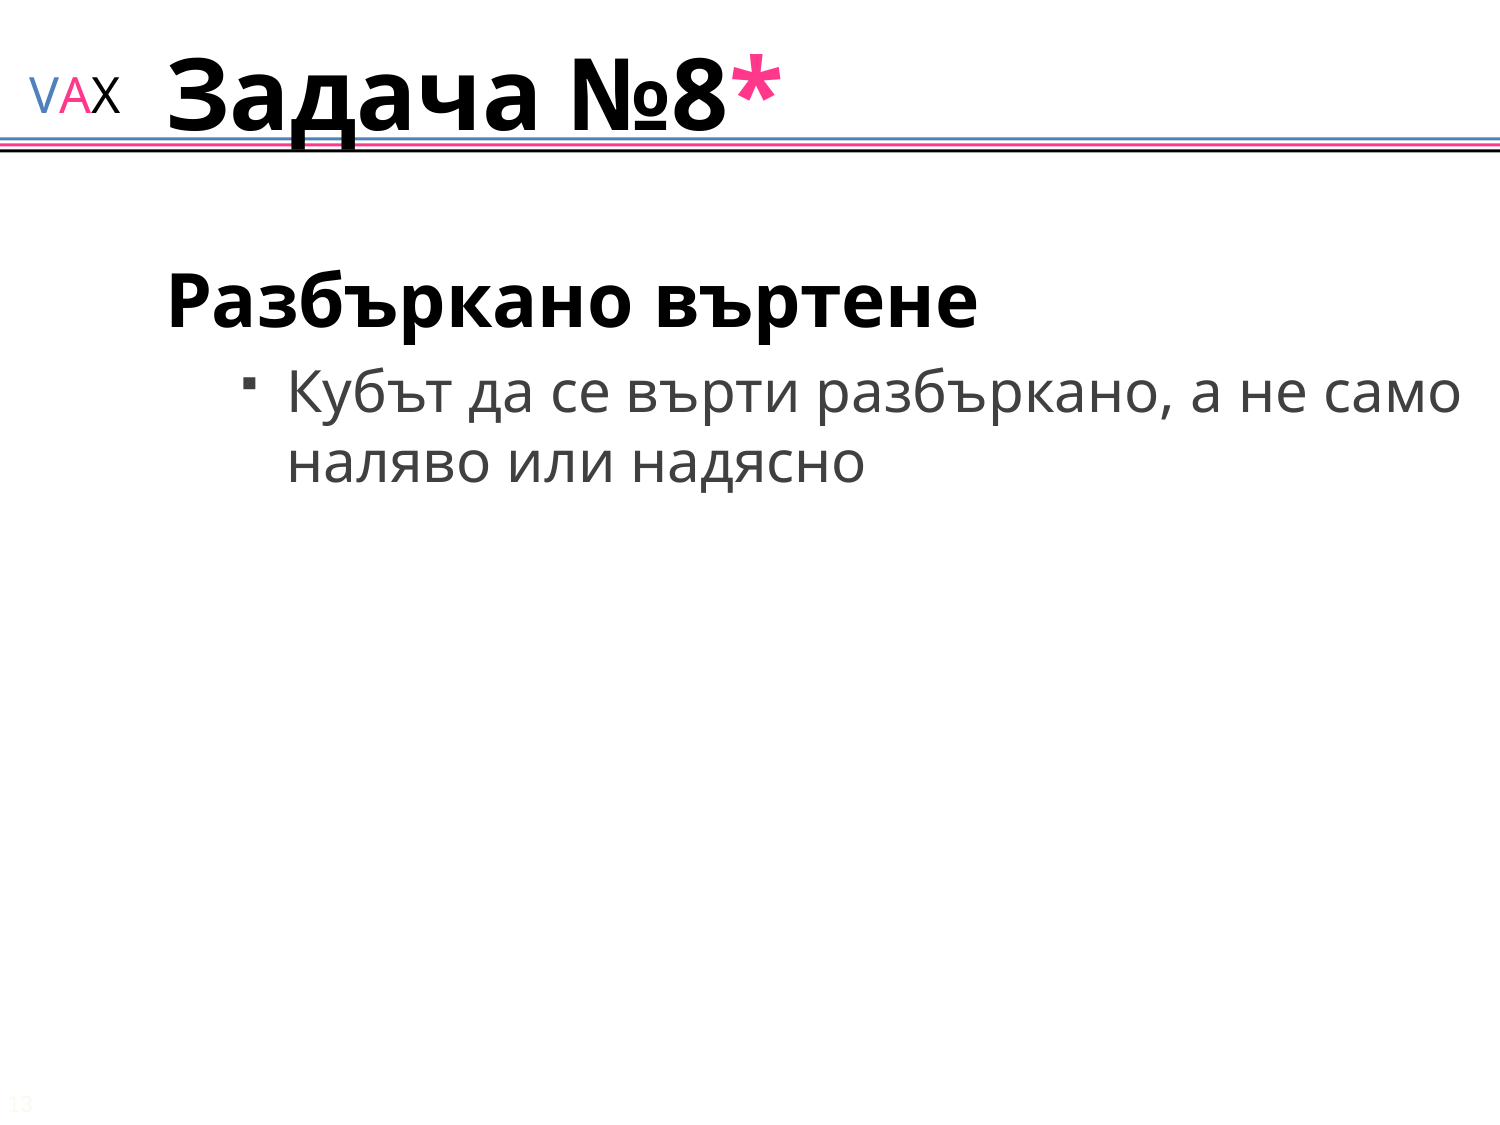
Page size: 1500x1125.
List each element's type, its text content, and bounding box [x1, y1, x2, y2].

list Разбъркано въртене Кубът да се върти разбъркано, а не само наляво или надясно [150, 200, 1488, 1113]
title Задача №8* [0, 37, 1500, 144]
